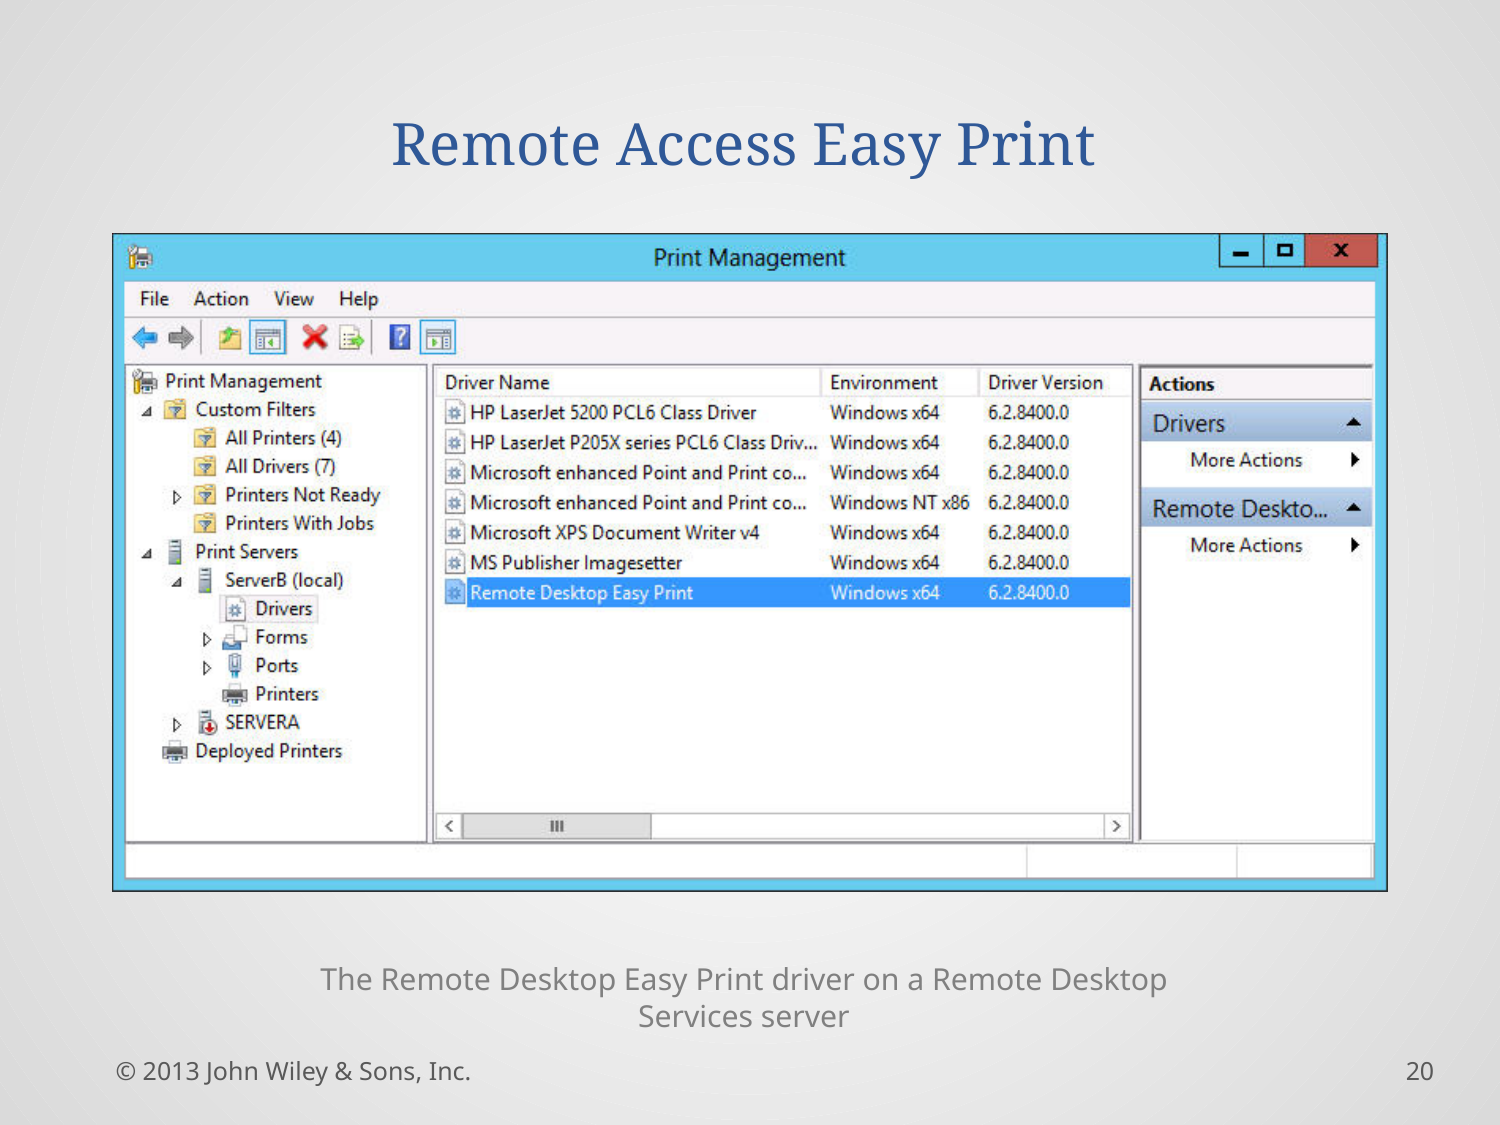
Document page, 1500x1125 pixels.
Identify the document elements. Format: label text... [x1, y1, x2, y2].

footer © 2013 John Wiley & Sons, Inc. [108, 1042, 576, 1103]
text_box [112, 233, 1388, 955]
list The Remote Desktop Easy Print driver on a Remote Desktop Services server [275, 961, 1213, 1041]
title Remote Access Easy Print [275, 37, 1213, 185]
slide_number 20 [1401, 1042, 1494, 1103]
